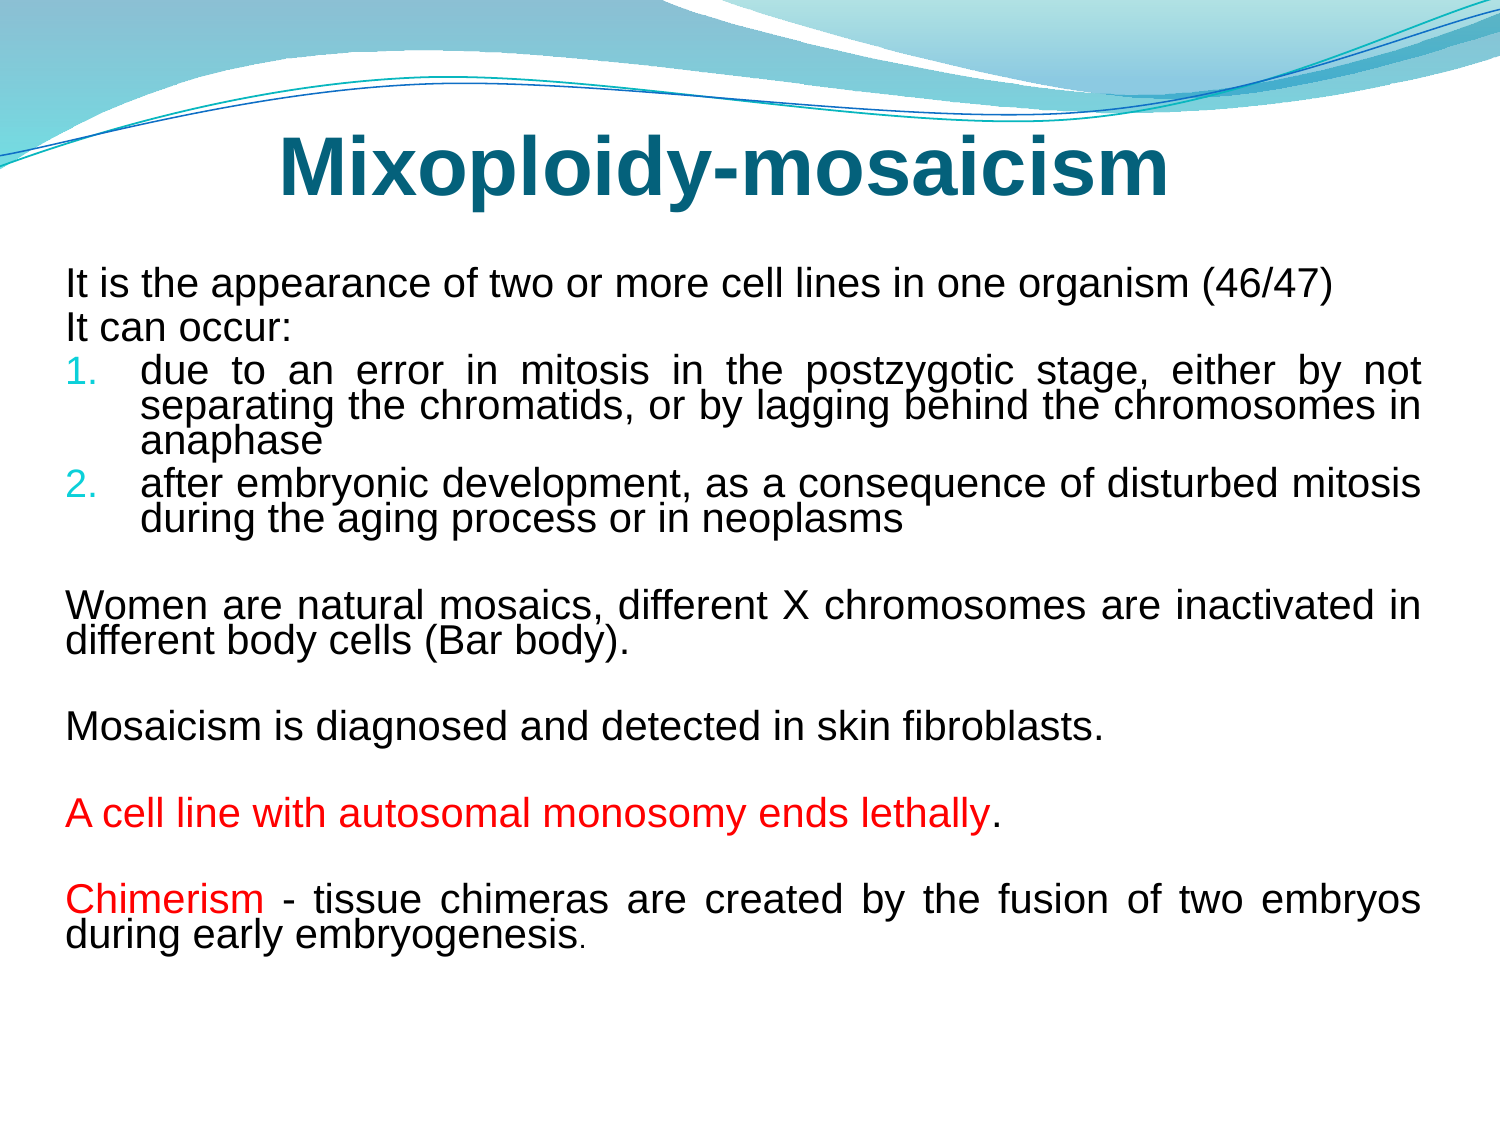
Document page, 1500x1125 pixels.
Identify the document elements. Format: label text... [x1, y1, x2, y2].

list It is the appearance of two or more cell lines in one organism (46/47) It can occur: due to an error in mitosis in the postzygotic stage, either by not separating the chromatids, or by lagging behind the chromosomes in anaphase after embryonic development, as a consequence of disturbed mitosis during the aging process or in neoplasms Women are natural mosaics, different X chromosomes are inactivated in different body cells (Bar body). Mosaicism is diagnosed and detected in skin fibroblasts. A cell line with autosomal monosomy ends lethally. Chimerism - tissue chimeras are created by the fusion of two embryos during early embryogenesis. [50, 262, 1438, 1075]
title Mixoploidy-mosaicism [50, 99, 1400, 213]
